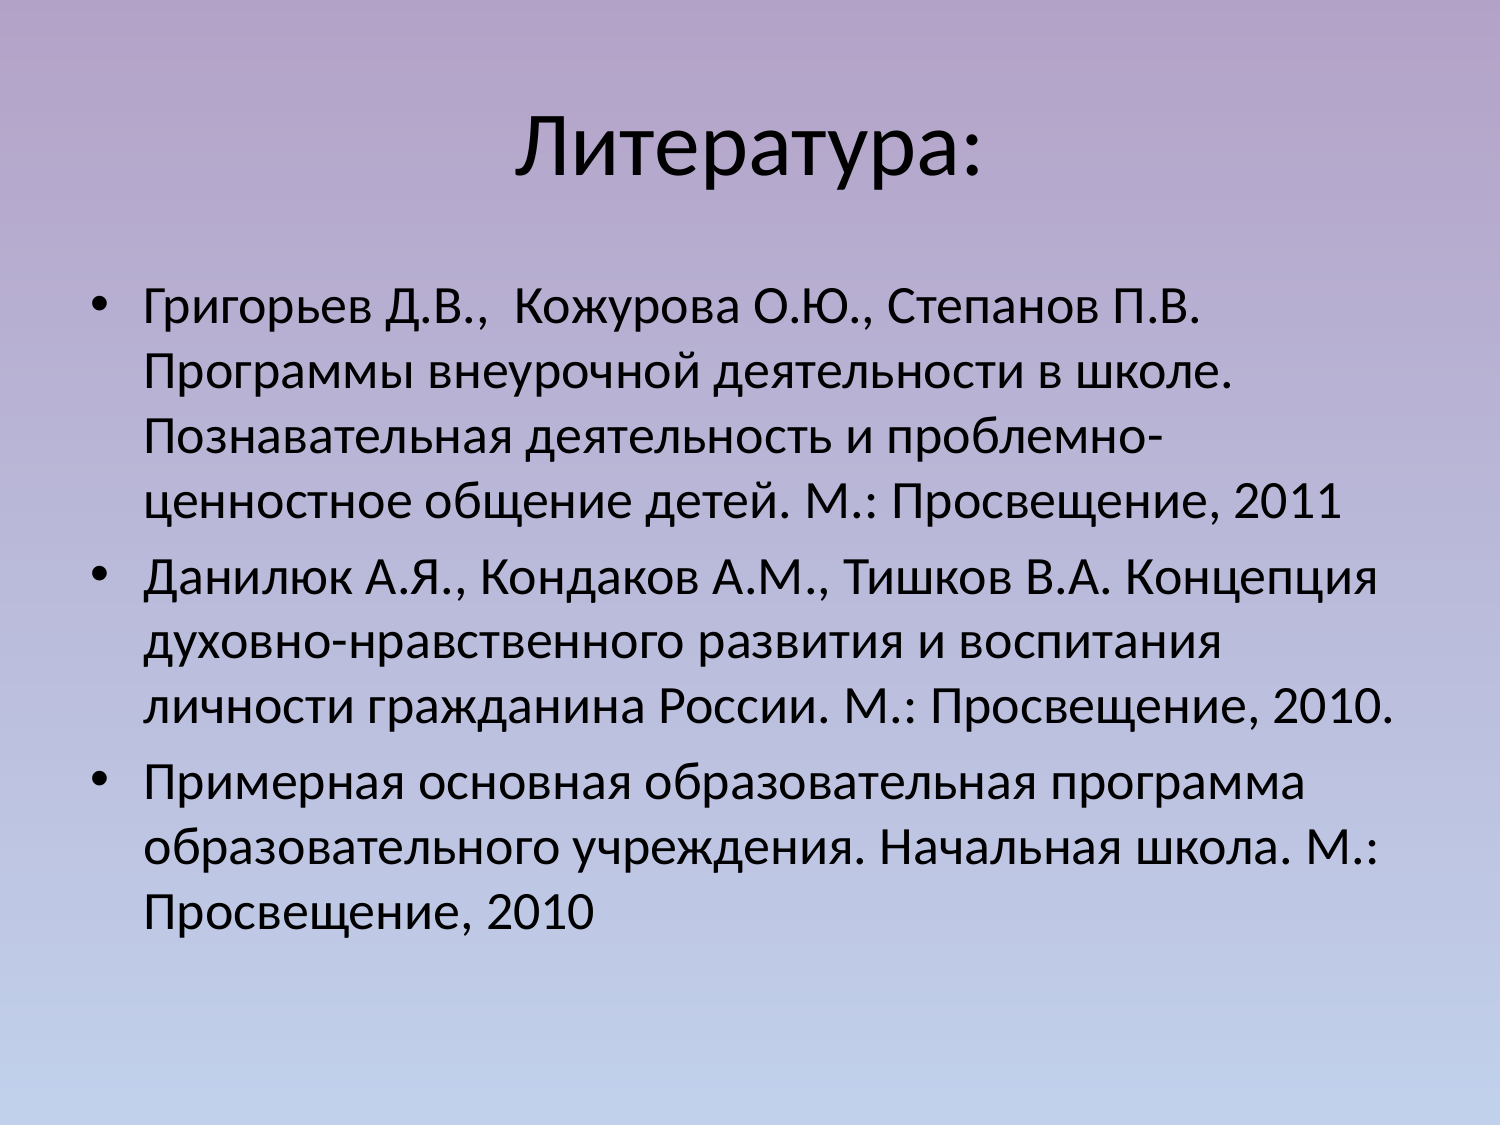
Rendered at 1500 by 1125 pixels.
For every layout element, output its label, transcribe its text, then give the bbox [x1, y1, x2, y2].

list Григорьев Д.В., Кожурова О.Ю., Степанов П.В. Программы внеурочной деятельности в школе. Познавательная деятельность и проблемно-ценностное общение детей. М.: Просвещение, 2011 Данилюк А.Я., Кондаков А.М., Тишков В.А. Концепция духовно-нравственного развития и воспитания личности гражданина России. М.: Просвещение, 2010. Примерная основная образовательная программа образовательного учреждения. Начальная школа. М.: Просвещение, 2010 [75, 262, 1425, 1005]
title Литература: [75, 45, 1425, 233]
